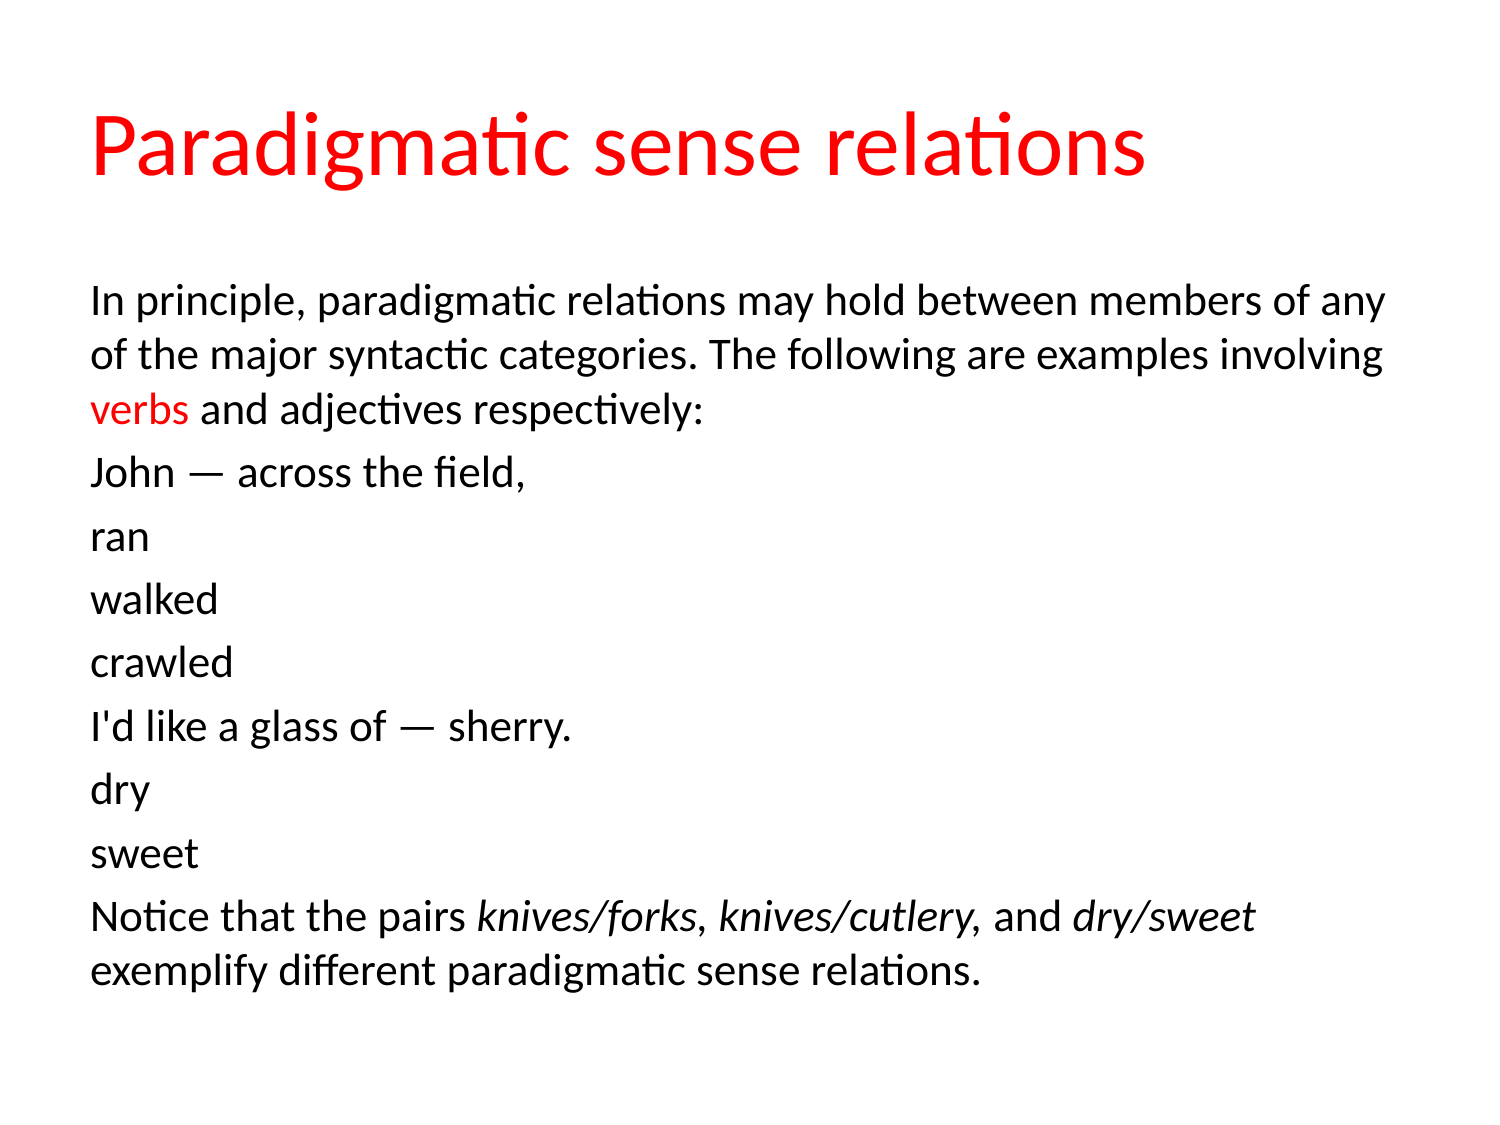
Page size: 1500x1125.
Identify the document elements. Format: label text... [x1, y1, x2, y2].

title Paradigmatic sense relations [75, 45, 1425, 233]
list In principle, paradigmatic relations may hold between members of any of the major syntactic categories. The following are examples involving verbs and adjectives respectively: John — across the field, ran walked crawled I'd like a glass of — sherry. dry sweet Notice that the pairs knives/forks, knives/cutlery, and dry/sweet exemplify different paradigmatic sense relations. [75, 262, 1425, 1005]
